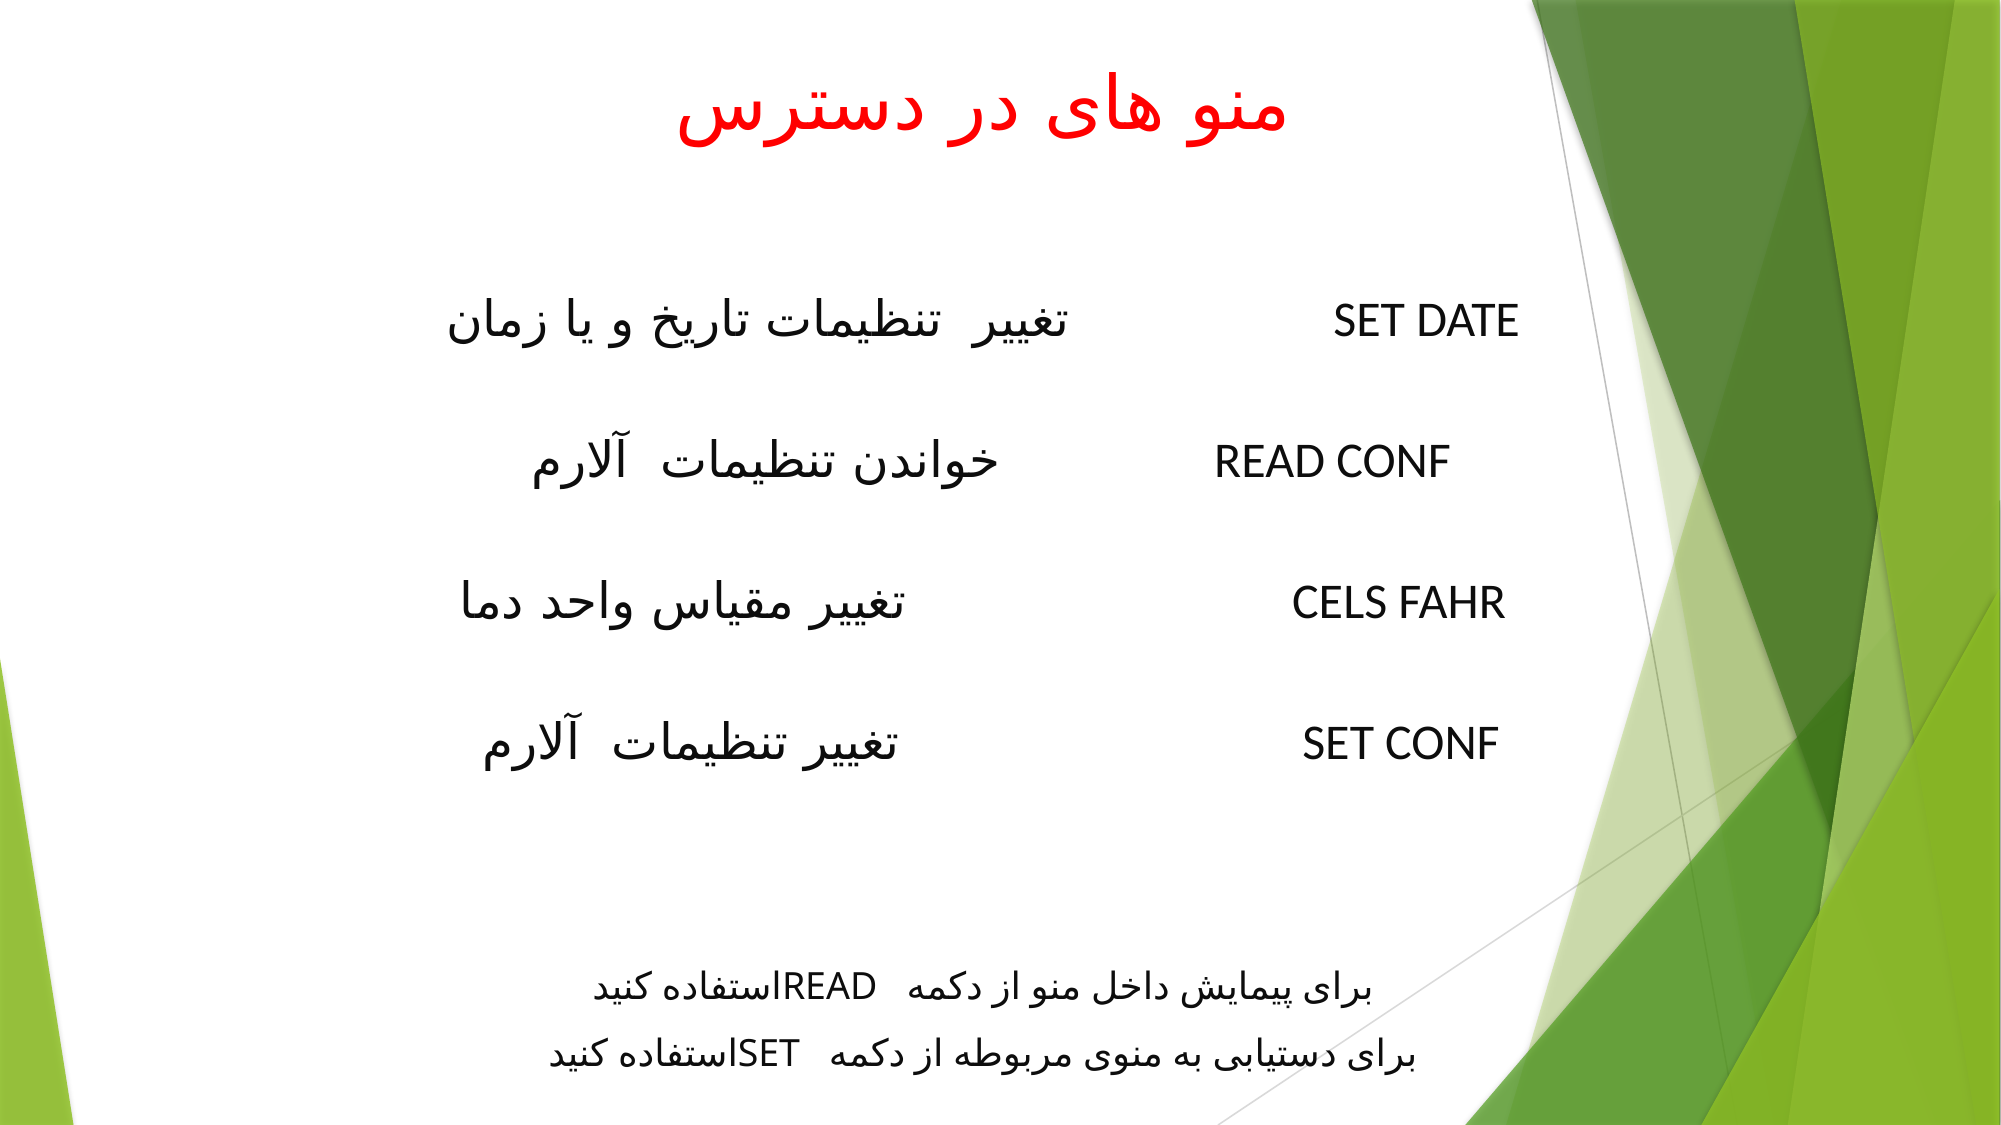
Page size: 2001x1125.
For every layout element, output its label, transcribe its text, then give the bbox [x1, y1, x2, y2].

list SET DATE تغییر تنظیمات تاریخ و یا زمان READ CONF خواندن تنظیمات آلارم CELS FAHR تغییر مقیاس واحد دما SET CONF تغییر تنظیمات آلارم [111, 219, 1855, 856]
text_box برای پیمایش داخل منو از دکمه READاستفاده کنید برای دستیابی به منوی مربوطه از دکمه SETاستفاده کنید [111, 931, 1855, 1082]
title منو های در دسترس [111, 47, 1855, 193]
